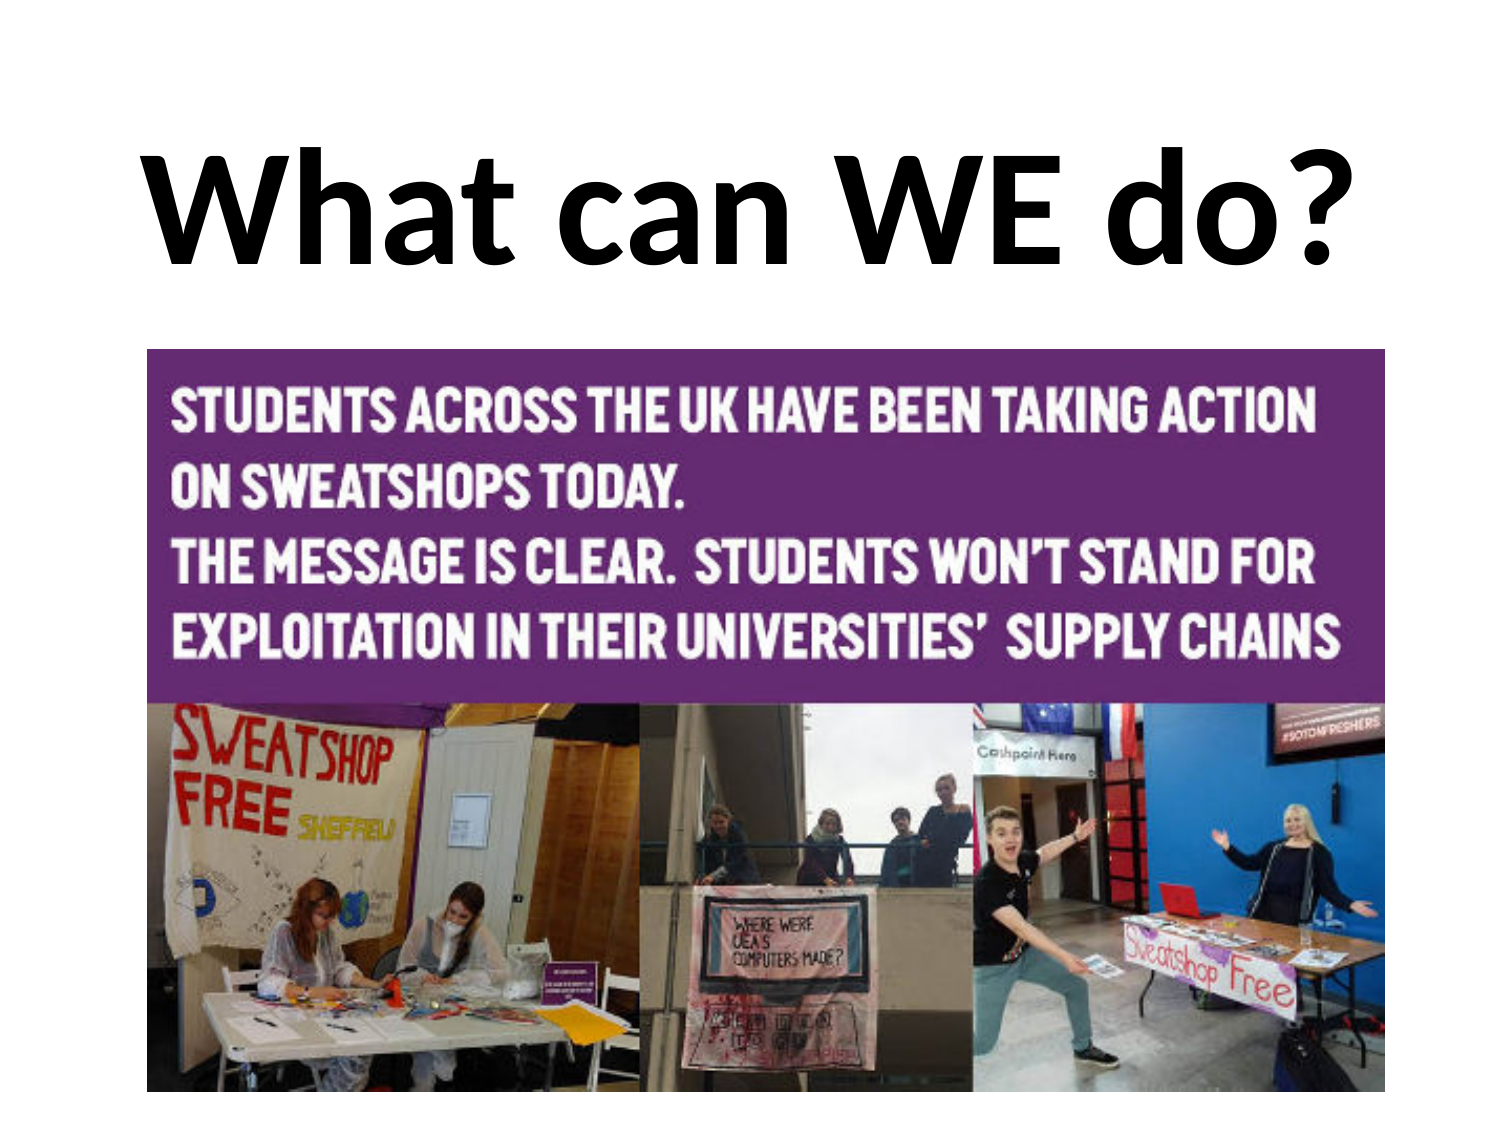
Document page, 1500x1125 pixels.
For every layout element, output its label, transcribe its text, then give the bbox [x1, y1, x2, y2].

title What can WE do? [75, 45, 1425, 350]
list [147, 349, 1385, 1093]
